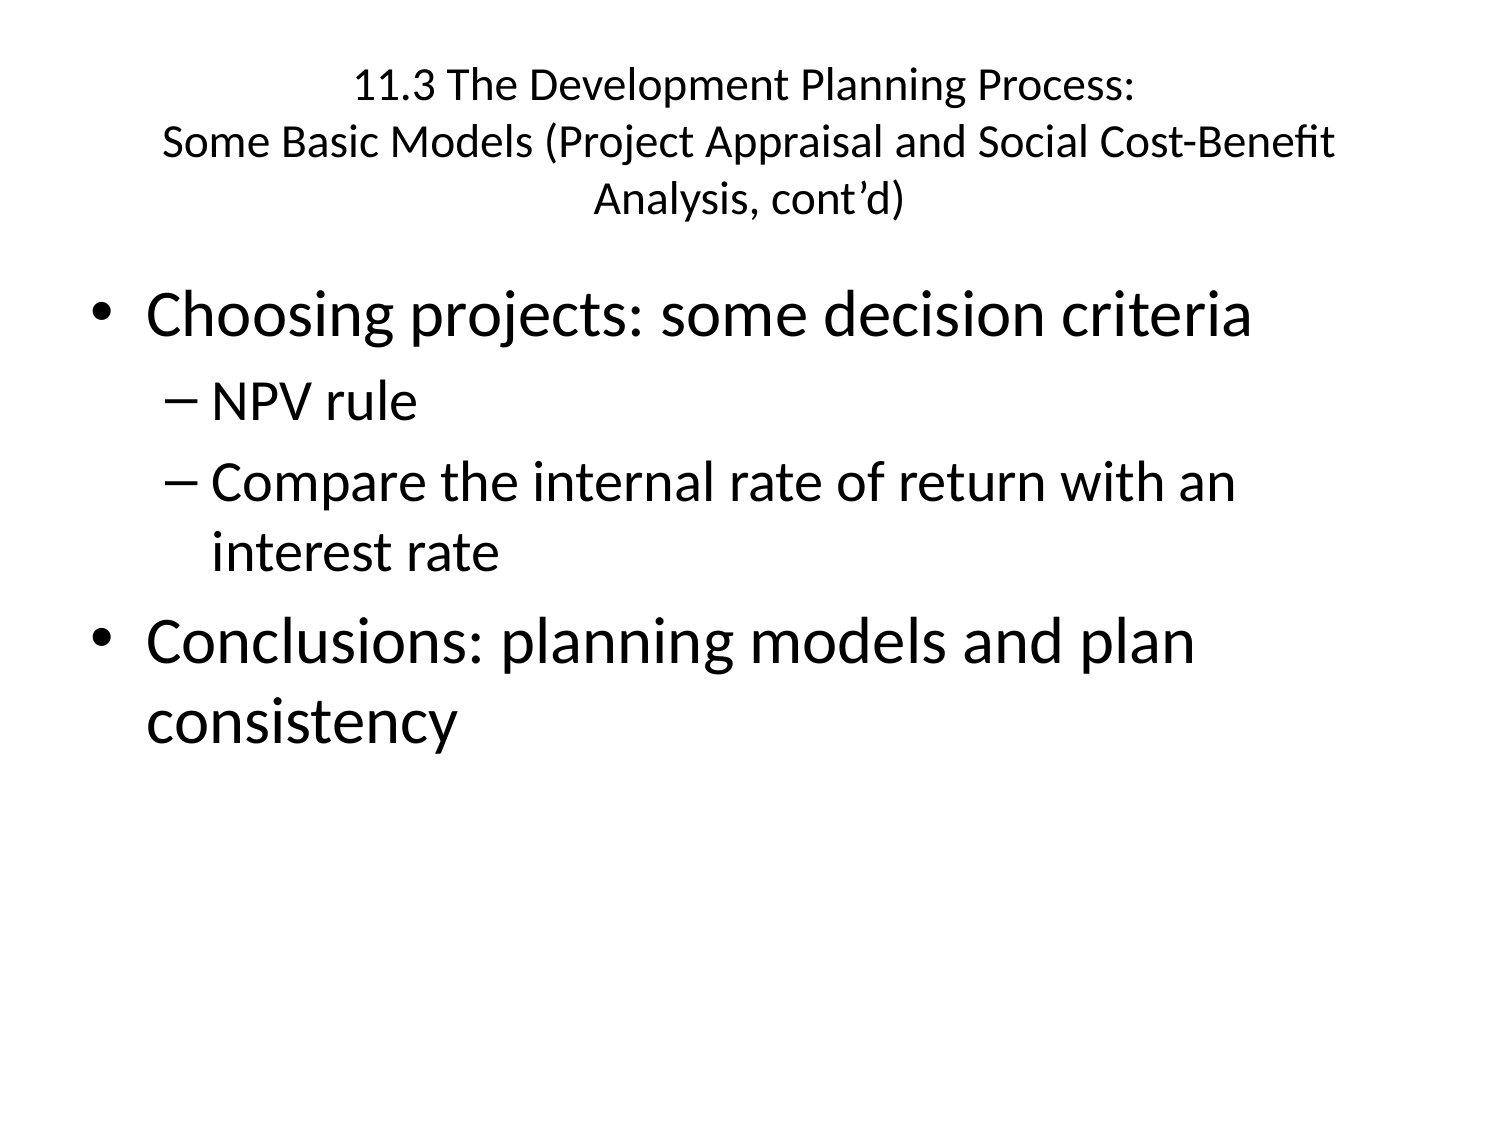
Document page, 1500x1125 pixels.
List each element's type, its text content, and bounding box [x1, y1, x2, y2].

title 11.3 The Development Planning Process: Some Basic Models (Project Appraisal and Social Cost-Benefit Analysis, cont’d) [75, 45, 1425, 233]
list Choosing projects: some decision criteria NPV rule Compare the internal rate of return with an interest rate Conclusions: planning models and plan consistency [75, 262, 1425, 1005]
